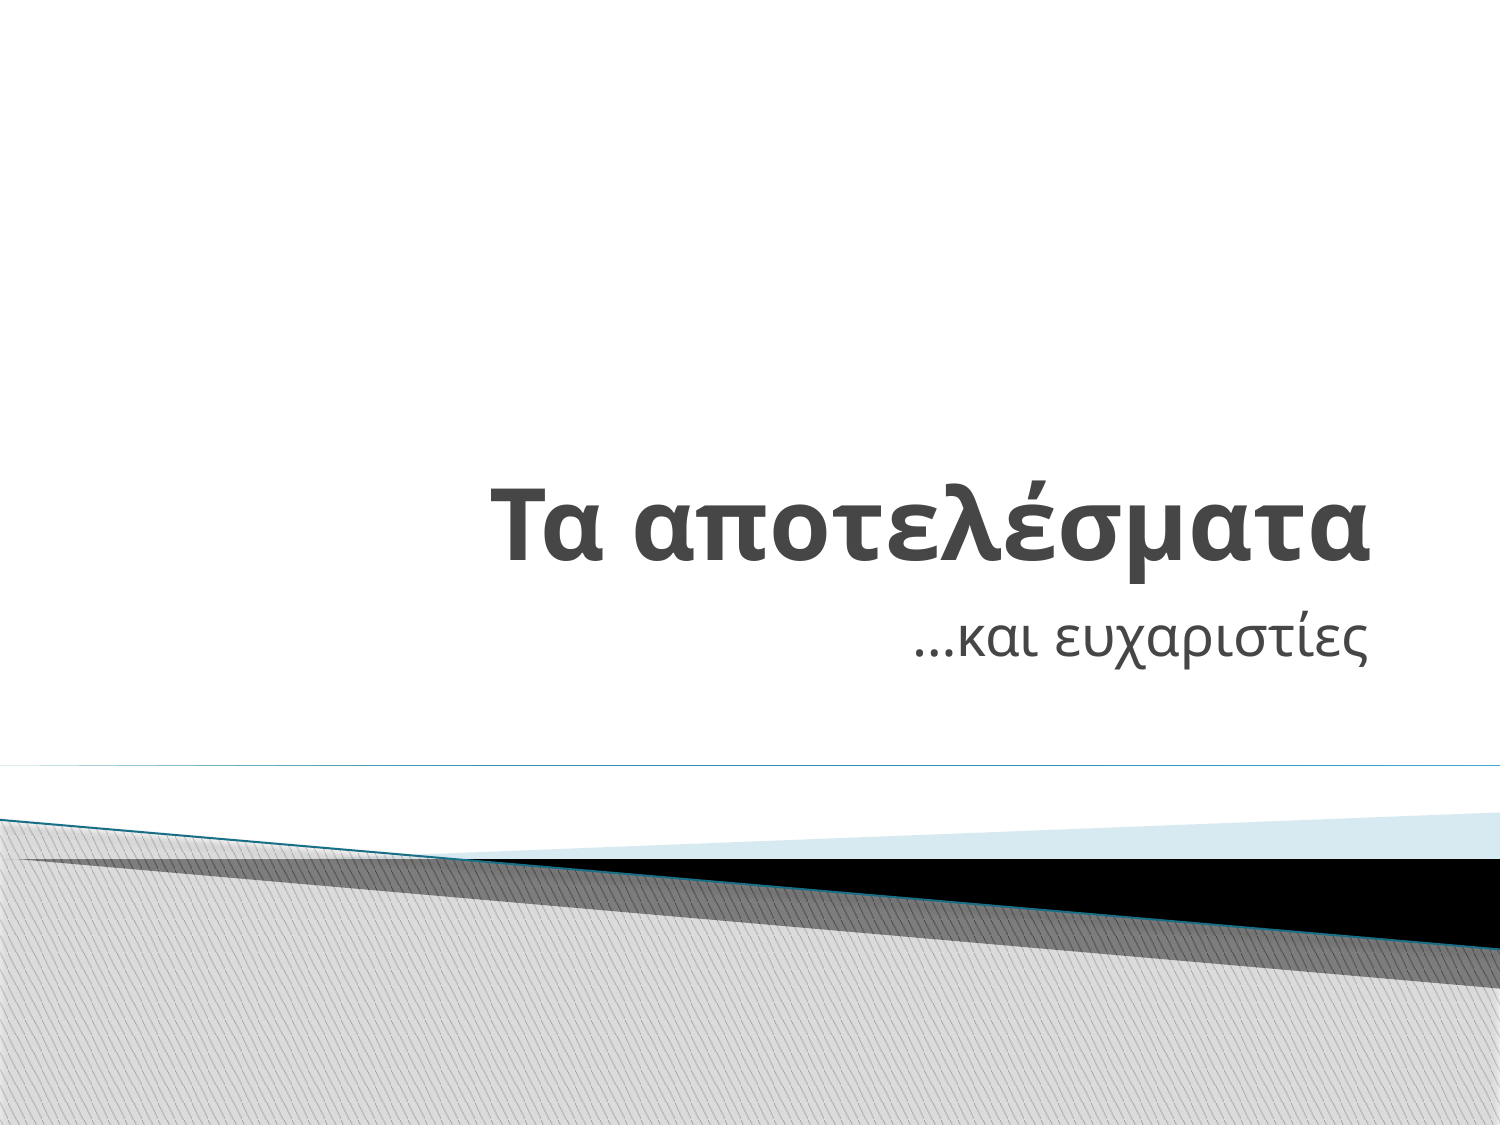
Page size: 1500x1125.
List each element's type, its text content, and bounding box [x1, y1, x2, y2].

title Τα αποτελέσματα [112, 287, 1388, 588]
picture [5, 859, 1500, 989]
subtitle …και ευχαριστίες [112, 592, 1388, 790]
